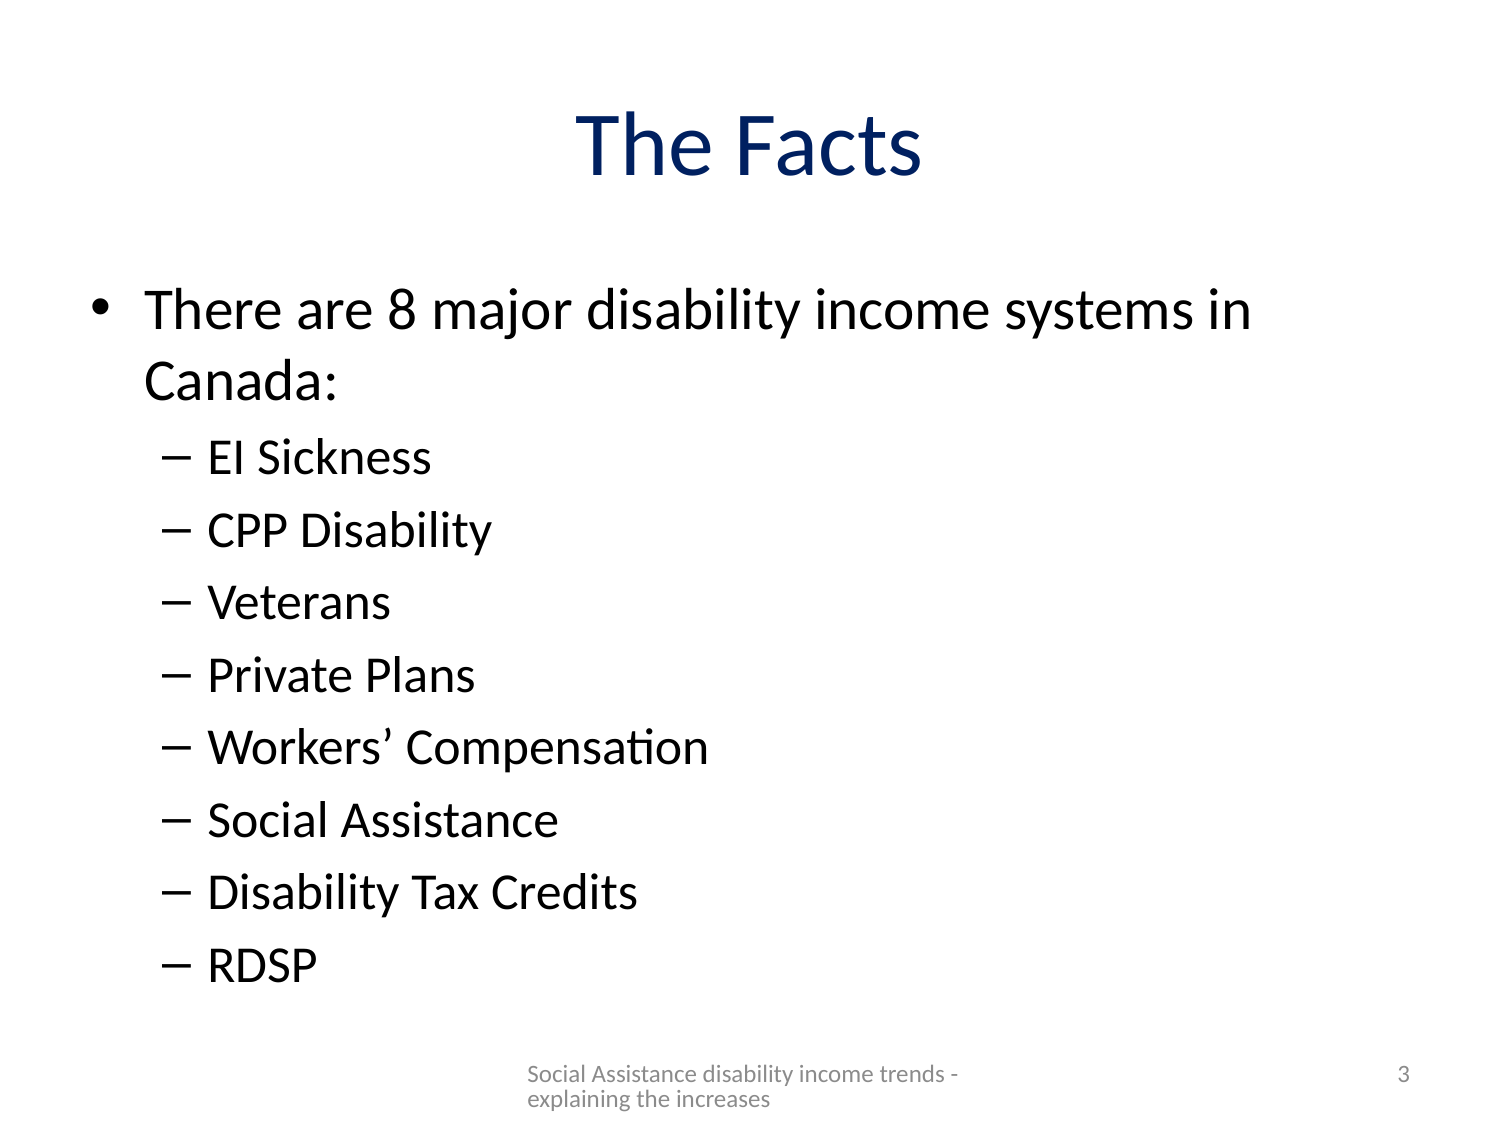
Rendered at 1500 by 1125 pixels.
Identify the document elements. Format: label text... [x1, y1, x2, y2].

slide_number 3 [1074, 1042, 1425, 1103]
footer Social Assistance disability income trends - explaining the increases [512, 1042, 988, 1103]
list There are 8 major disability income systems in Canada: EI Sickness CPP Disability Veterans Private Plans Workers’ Compensation Social Assistance Disability Tax Credits RDSP [75, 262, 1425, 1005]
title The Facts [75, 45, 1425, 233]
